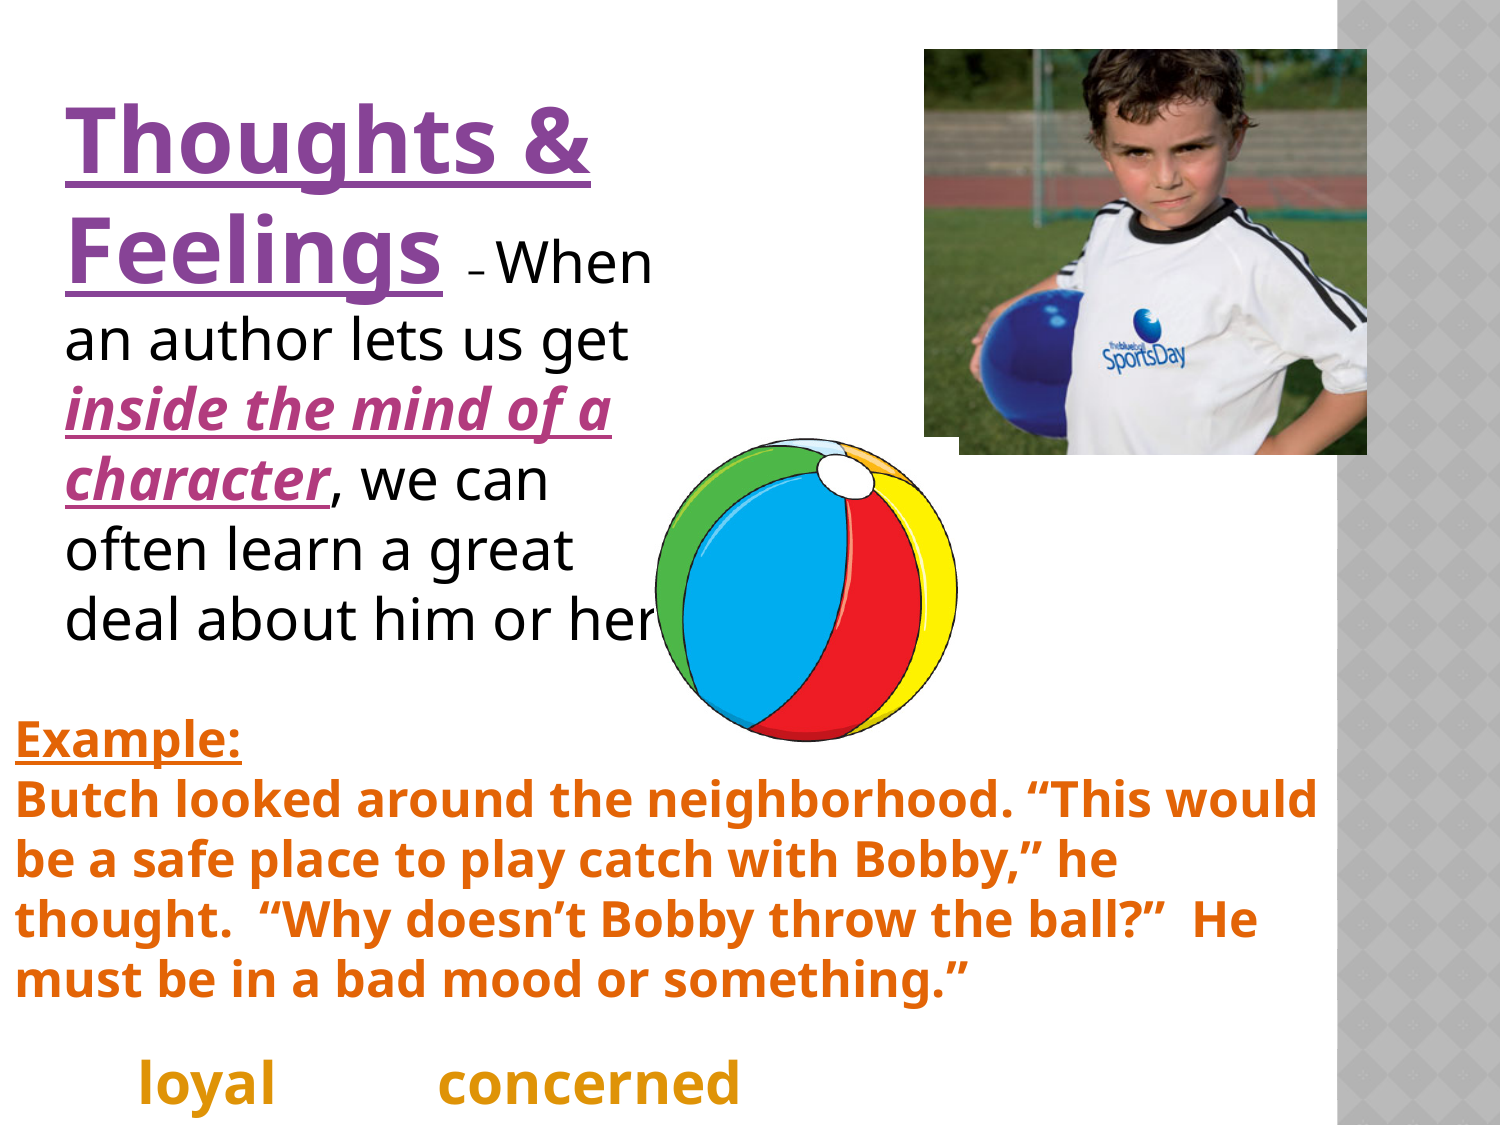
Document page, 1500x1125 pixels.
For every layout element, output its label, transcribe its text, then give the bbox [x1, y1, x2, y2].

text_box Thoughts & Feelings – When an author lets us get inside the mind of a character, we can often learn a great deal about him or her. [50, 75, 700, 660]
picture [653, 49, 1368, 743]
text_box loyal concerned playful [123, 1039, 1186, 1125]
text_box Example: Butch looked around the neighborhood. “This would be a safe place to play catch with Bobby,” he thought. “Why doesn’t Bobby throw the ball?” He must be in a bad mood or something.” [0, 699, 1338, 1015]
